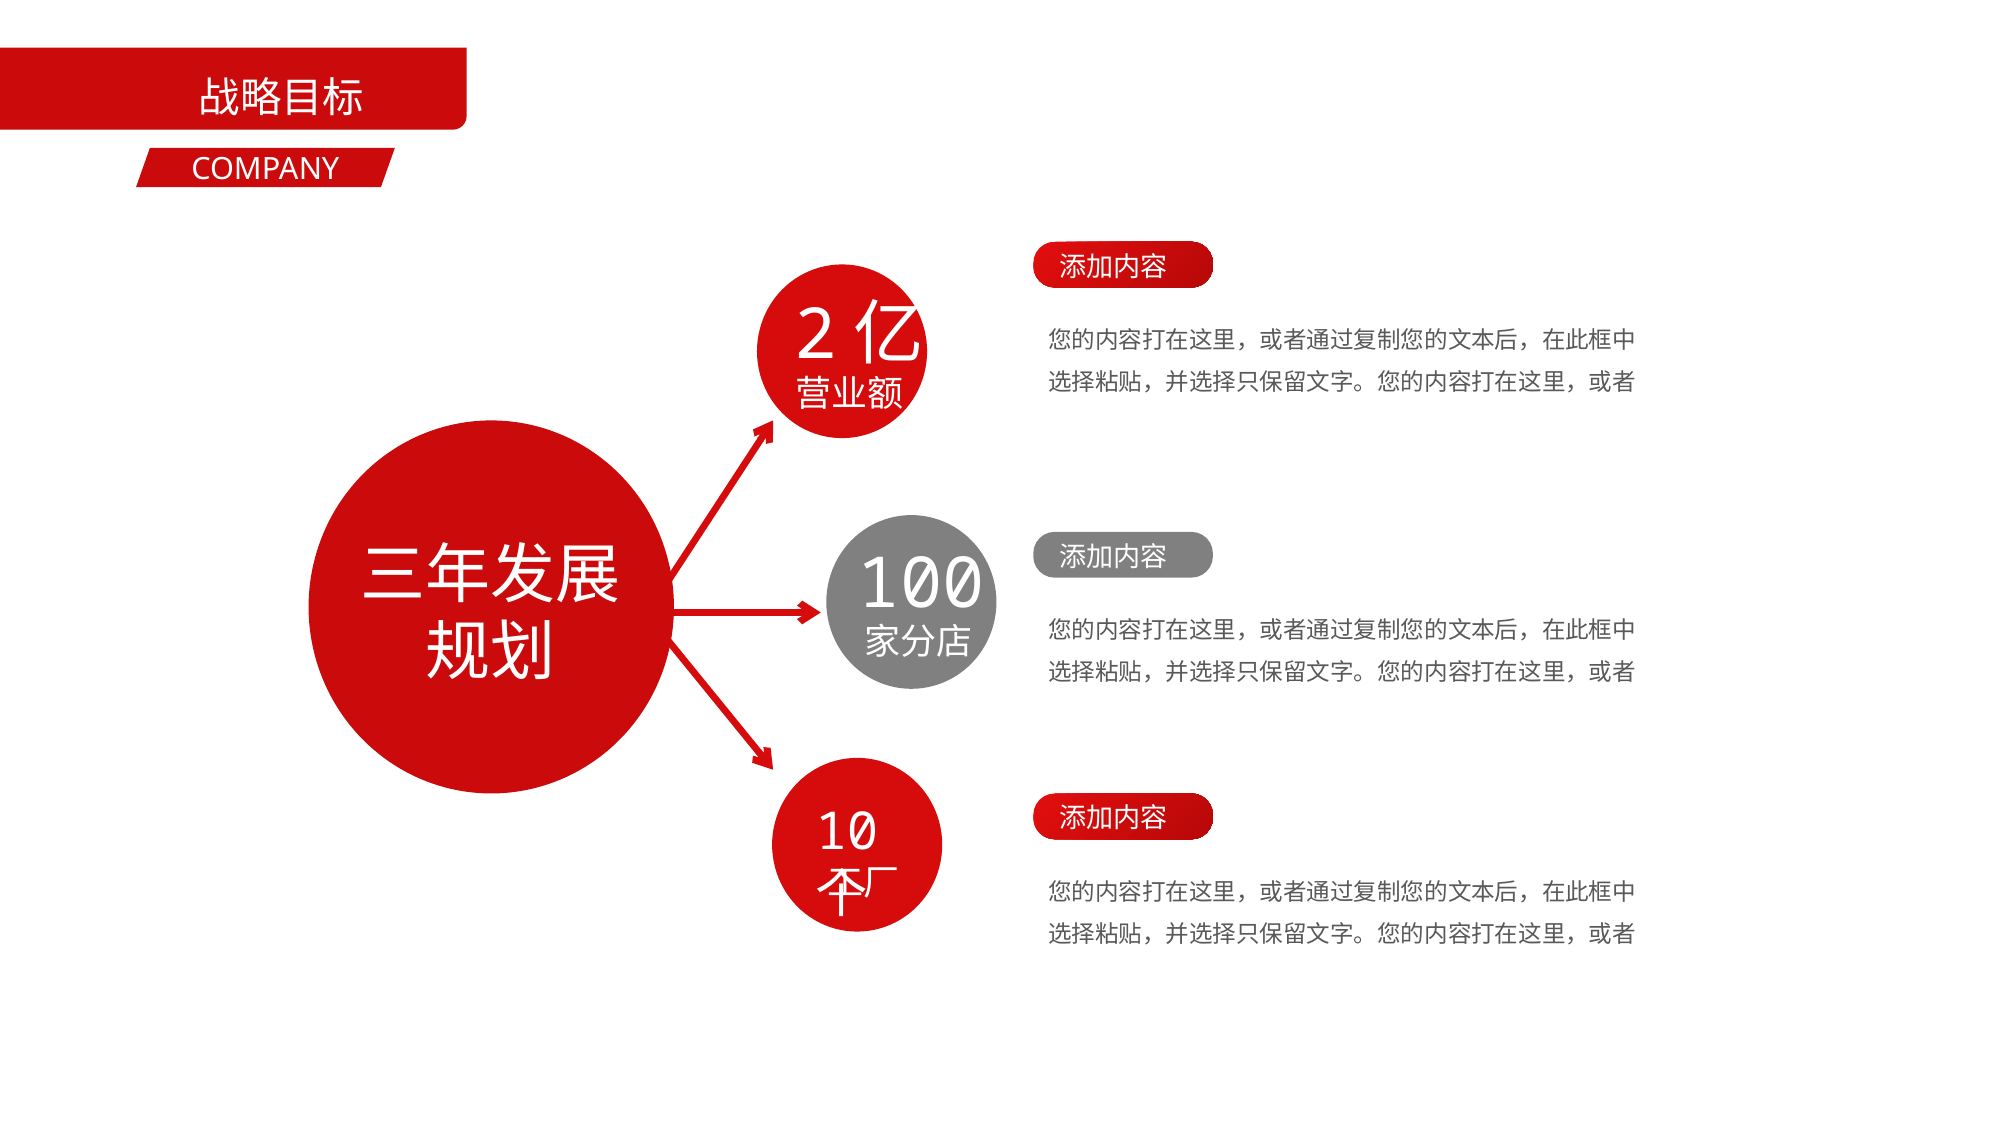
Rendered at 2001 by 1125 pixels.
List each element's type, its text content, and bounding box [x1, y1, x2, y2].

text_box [676, 420, 822, 770]
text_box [1033, 241, 1668, 404]
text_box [826, 514, 1045, 690]
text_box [1033, 531, 1668, 694]
text_box COMPANY [134, 145, 397, 190]
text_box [0, 47, 467, 130]
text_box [756, 264, 950, 439]
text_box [308, 420, 675, 794]
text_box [1033, 793, 1668, 956]
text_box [771, 757, 943, 933]
